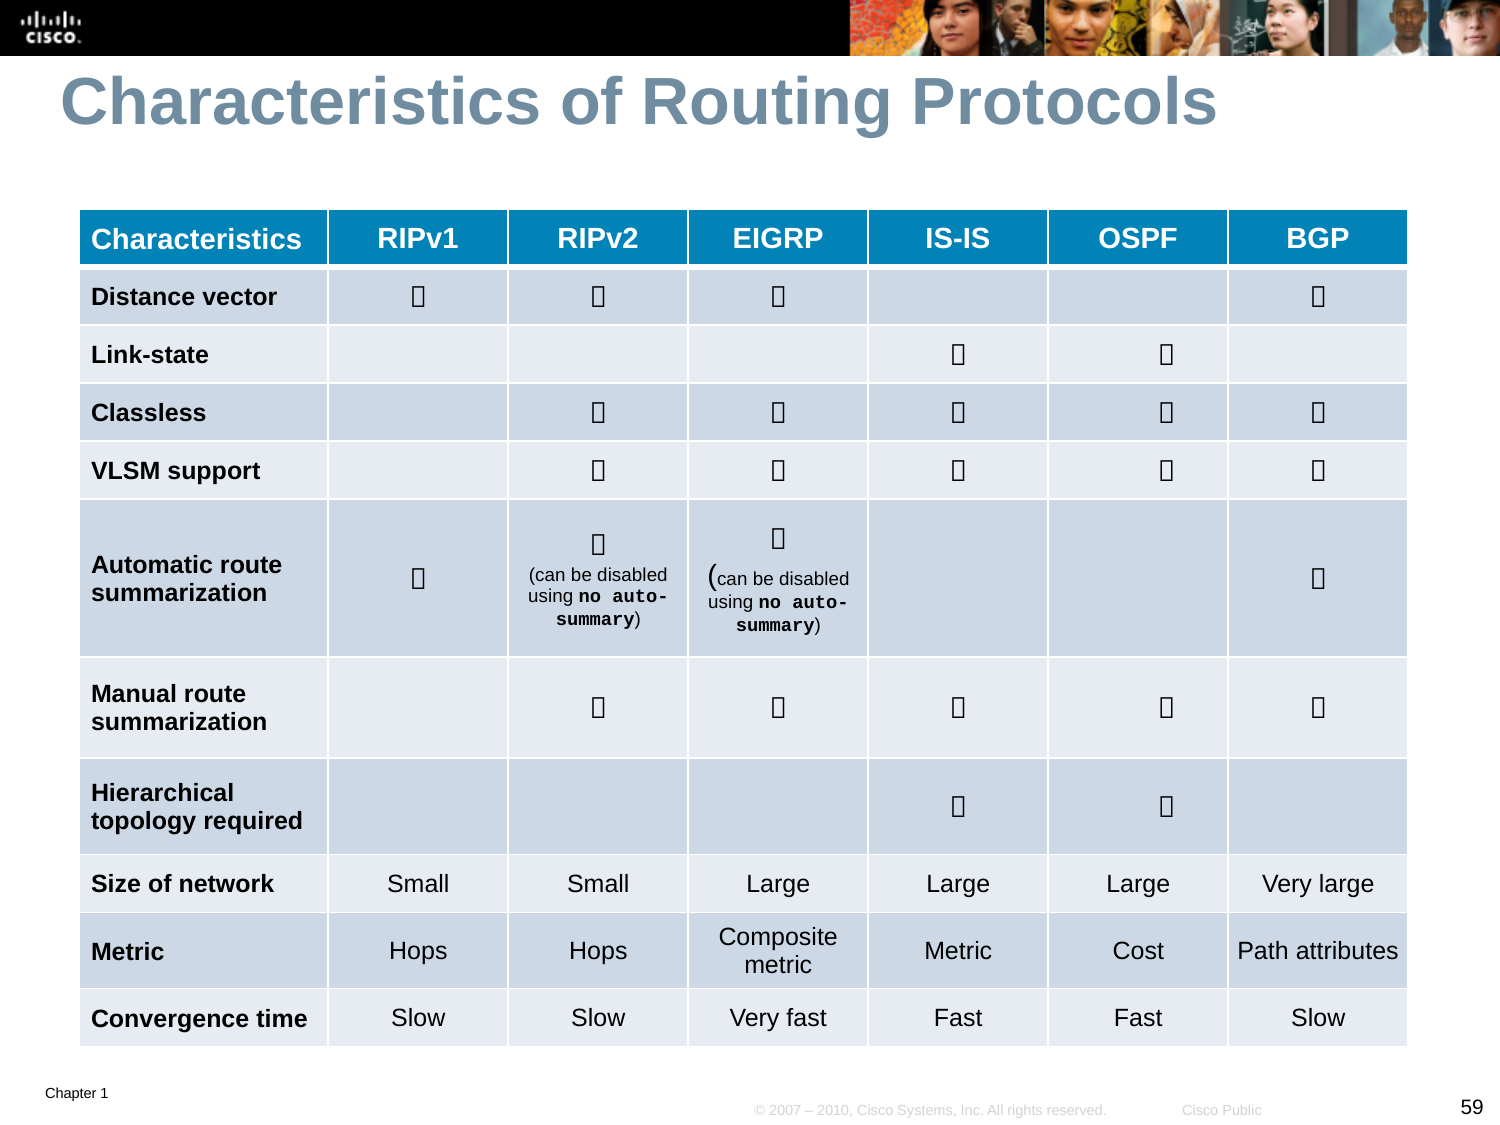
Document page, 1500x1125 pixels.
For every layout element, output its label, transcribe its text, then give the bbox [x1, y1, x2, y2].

table_cell  [689, 384, 867, 440]
table_cell [1229, 759, 1407, 854]
table_cell Hops [329, 913, 507, 988]
table_header RIPv1 [329, 210, 507, 264]
table_cell VLSM support [80, 442, 327, 498]
table_cell [329, 326, 507, 382]
table_cell [329, 384, 507, 440]
table_cell Very fast [689, 989, 867, 1046]
table_cell  [509, 270, 687, 324]
table_header Characteristics [80, 210, 327, 264]
table_cell [689, 759, 867, 854]
table_cell  [869, 658, 1047, 757]
table_cell [689, 326, 867, 382]
table_cell Hops [509, 913, 687, 988]
table_cell  [1049, 442, 1227, 498]
table_cell Very large [1229, 855, 1407, 912]
table_cell Link-state [80, 326, 327, 382]
table_cell Classless [80, 384, 327, 440]
table_cell  [1049, 759, 1227, 854]
table_cell Convergence time [80, 989, 327, 1046]
table_cell  [1049, 384, 1227, 440]
table_cell [329, 759, 507, 854]
table_header IS-IS [869, 210, 1047, 264]
picture [0, 0, 1500, 56]
table_cell  (can be disabled using no auto-summary) [509, 500, 687, 656]
table_cell  [329, 270, 507, 324]
table_cell  [1229, 384, 1407, 440]
table_cell Distance vector [80, 270, 327, 324]
table_cell  [1049, 658, 1227, 757]
table_header OSPF [1049, 210, 1227, 264]
table_cell  (can be disabled using no auto-summary) [689, 500, 867, 656]
table_cell  [689, 270, 867, 324]
table_cell [869, 500, 1047, 656]
table_cell [869, 270, 1047, 324]
table_cell [1049, 500, 1227, 656]
table_cell [1229, 326, 1407, 382]
table_header EIGRP [689, 210, 867, 264]
table_header BGP [1229, 210, 1407, 264]
table_cell  [1229, 442, 1407, 498]
table_cell Manual route summarization [80, 658, 327, 757]
table_cell  [1229, 270, 1407, 324]
table_cell Size of network [80, 855, 327, 912]
table_cell Large [1049, 855, 1227, 912]
table_cell [329, 442, 507, 498]
table_cell [329, 658, 507, 757]
table_cell Small [509, 855, 687, 912]
table_cell Hierarchical topology required [80, 759, 327, 854]
table_cell Automatic route summarization [80, 500, 327, 656]
table_cell  [689, 442, 867, 498]
table_cell Metric [80, 913, 327, 988]
table_cell Slow [329, 989, 507, 1046]
table_cell Cost [1049, 913, 1227, 988]
table_cell  [1229, 658, 1407, 757]
table_cell  [869, 384, 1047, 440]
title Characteristics of Routing Protocols [45, 59, 1444, 182]
table_cell  [869, 442, 1047, 498]
table_cell  [509, 442, 687, 498]
table_cell  [869, 759, 1047, 854]
table_cell  [689, 658, 867, 757]
table_cell  [1049, 326, 1227, 382]
table_cell Large [869, 855, 1047, 912]
table_cell  [1229, 500, 1407, 656]
table_cell  [509, 658, 687, 757]
table_cell Fast [869, 989, 1047, 1046]
table_cell Large [689, 855, 867, 912]
table_cell Fast [1049, 989, 1227, 1046]
table_cell Small [329, 855, 507, 912]
table_cell [509, 759, 687, 854]
table_cell Composite metric [689, 913, 867, 988]
table_header RIPv2 [509, 210, 687, 264]
table_cell [509, 326, 687, 382]
table_cell  [869, 326, 1047, 382]
table_cell Metric [869, 913, 1047, 988]
table_cell  [509, 384, 687, 440]
table_cell Slow [509, 989, 687, 1046]
table_cell Path attributes [1229, 913, 1407, 988]
table_cell  [329, 500, 507, 656]
table_cell [1049, 270, 1227, 324]
table_cell Slow [1229, 989, 1407, 1046]
